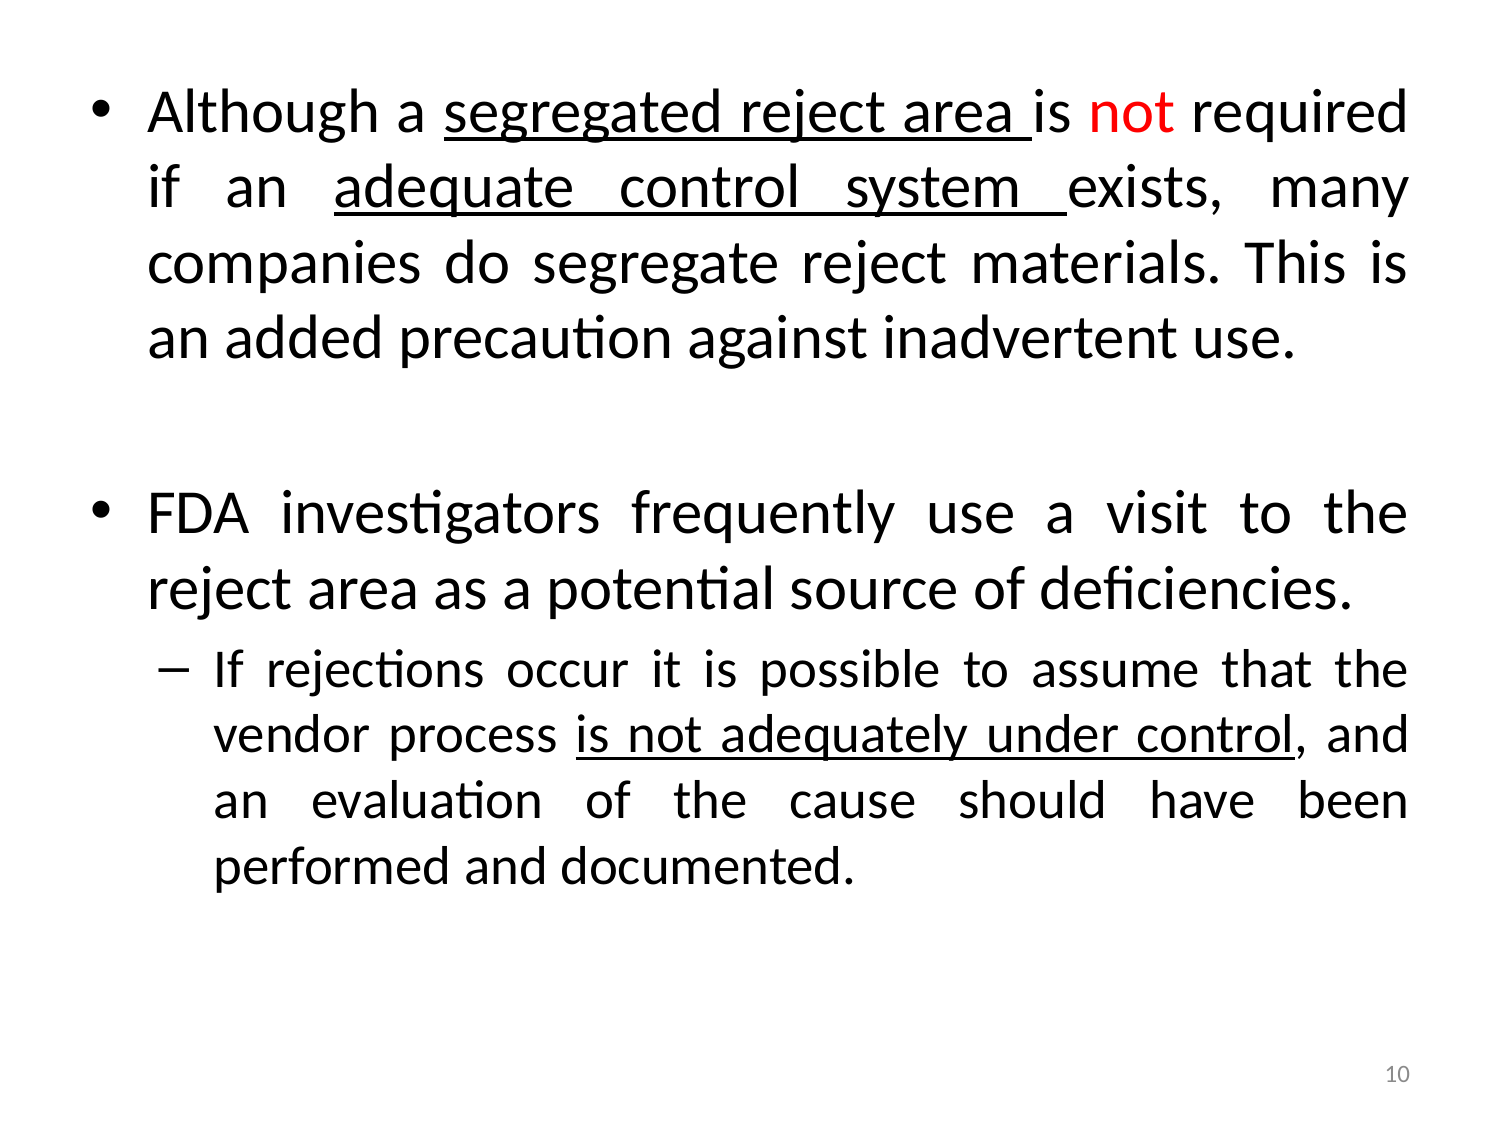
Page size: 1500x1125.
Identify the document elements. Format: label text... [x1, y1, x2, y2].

slide_number 10 [1074, 1042, 1425, 1103]
list Although a segregated reject area is not required if an adequate control system exists, many companies do segregate reject materials. This is an added precaution against inadvertent use. FDA investigators frequently use a visit to the reject area as a potential source of deficiencies. If rejections occur it is possible to assume that the vendor process is not adequately under control, and an evaluation of the cause should have been performed and documented. [75, 62, 1425, 1005]
